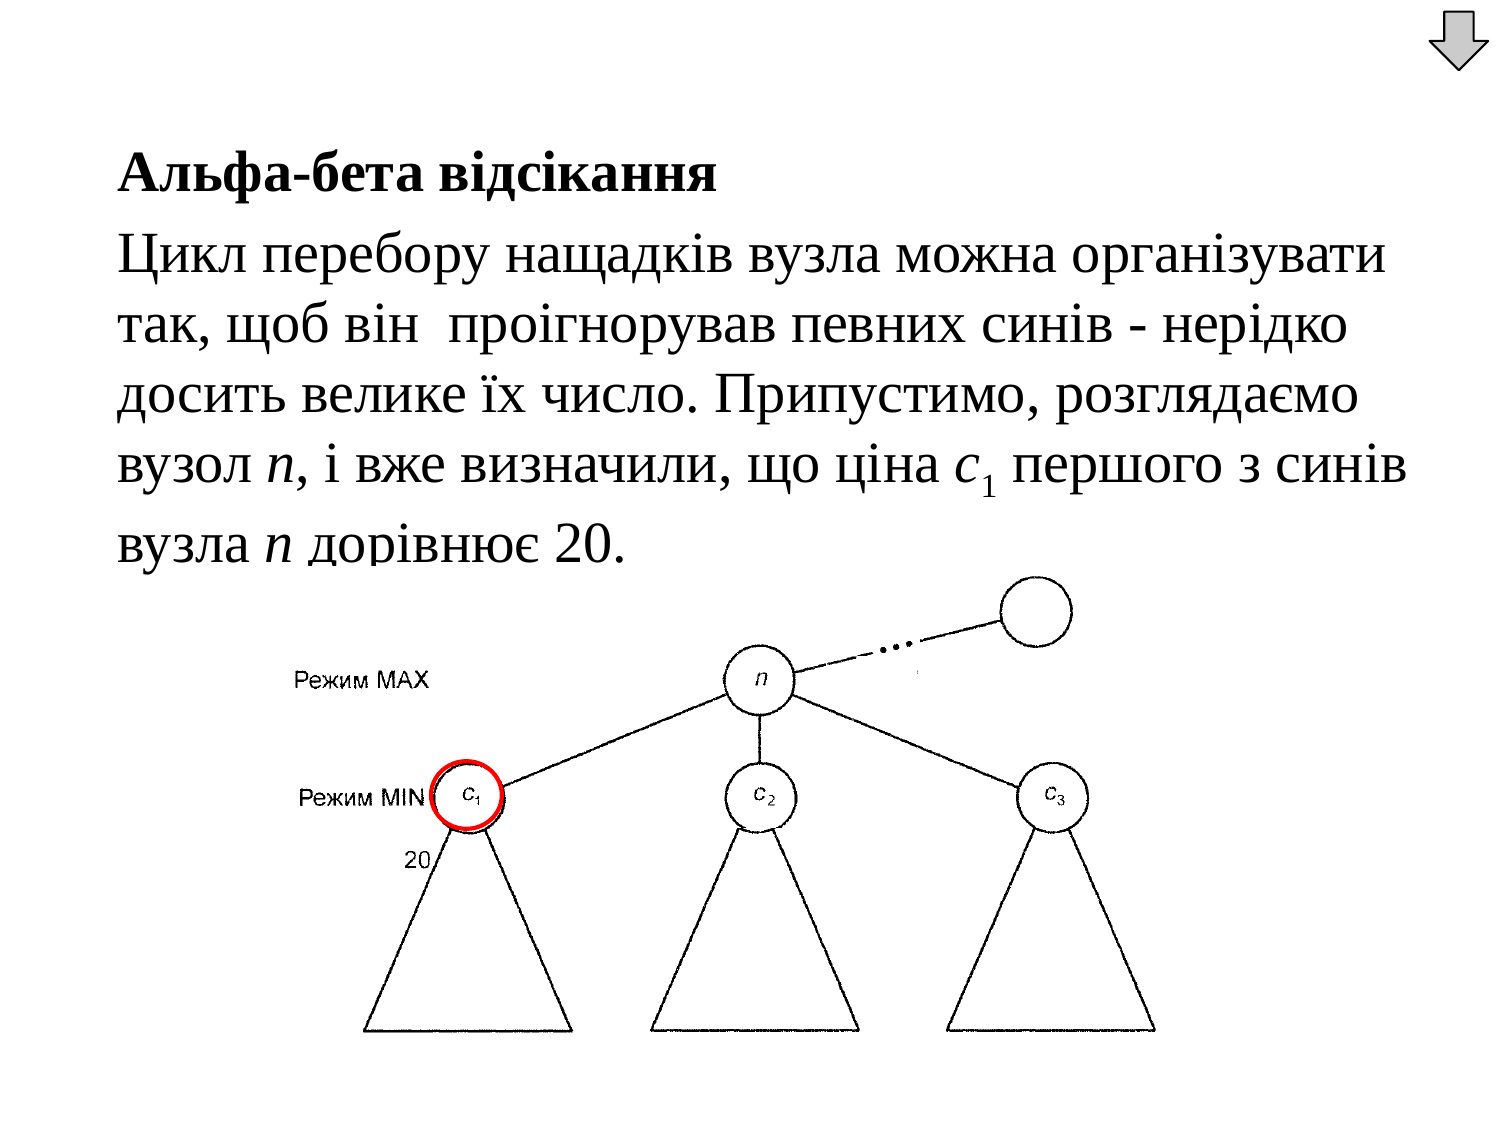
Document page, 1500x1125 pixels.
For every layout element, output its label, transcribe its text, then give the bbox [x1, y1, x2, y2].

text_box [1429, 11, 1489, 71]
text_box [264, 566, 1176, 1059]
list Альфа-бета відсікання Цикл перебору нащадків вузла можна організувати так, щоб він проігнорував певних синів - нерідко досить велике їх число. Припустимо, розглядаємо вузол n, і вже визначили, що ціна c1 першого з синів вузла n дорівнює 20. [0, 125, 1500, 536]
